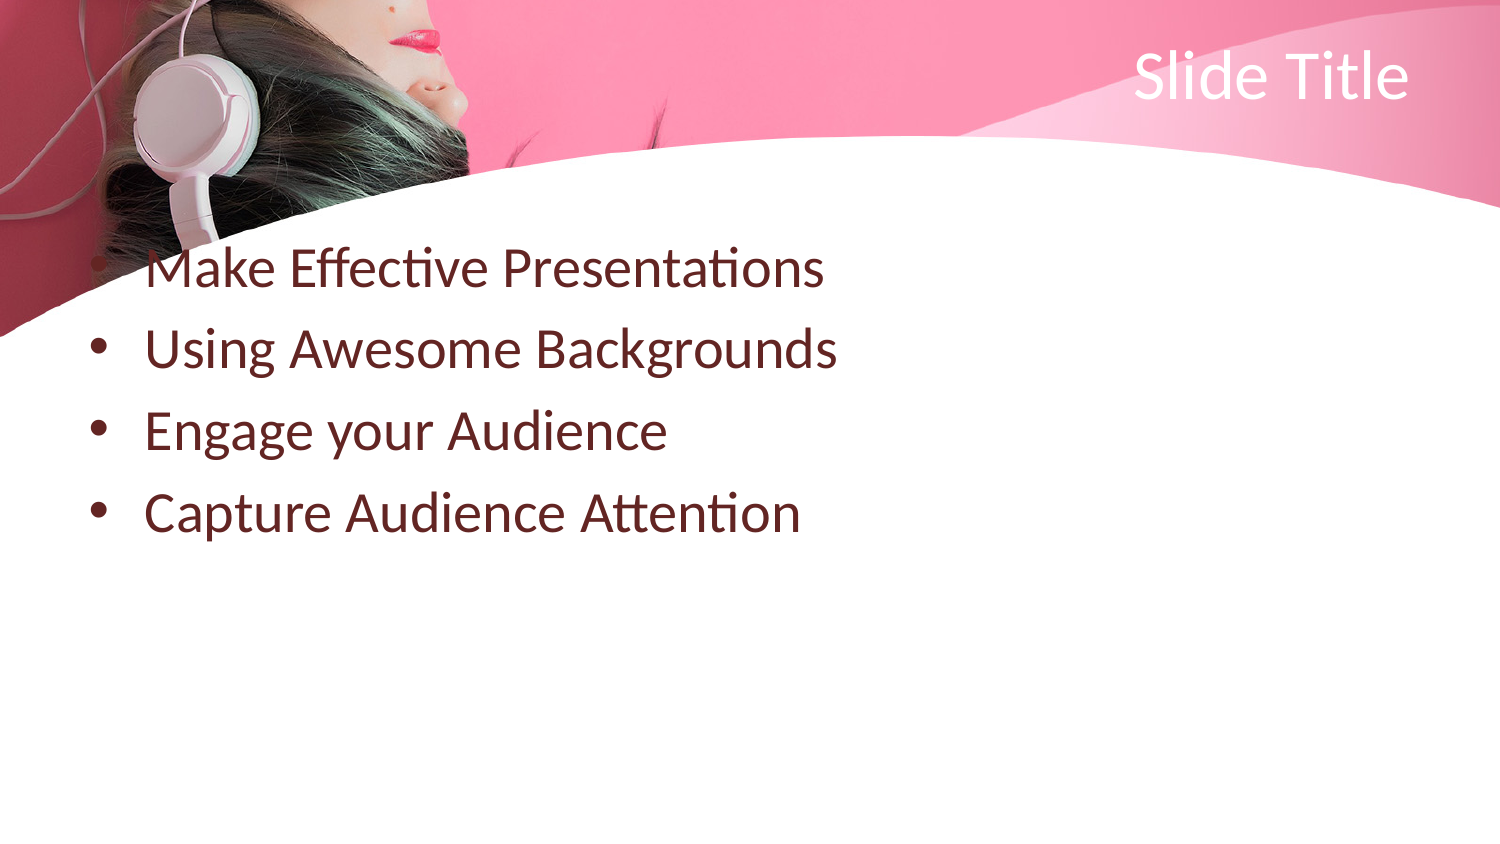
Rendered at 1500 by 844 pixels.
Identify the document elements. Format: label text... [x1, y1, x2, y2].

list Make Effective Presentations Using Awesome Backgrounds Engage your Audience Capture Audience Attention [73, 221, 1427, 773]
picture [0, 0, 1500, 844]
title Slide Title [73, 21, 1427, 122]
